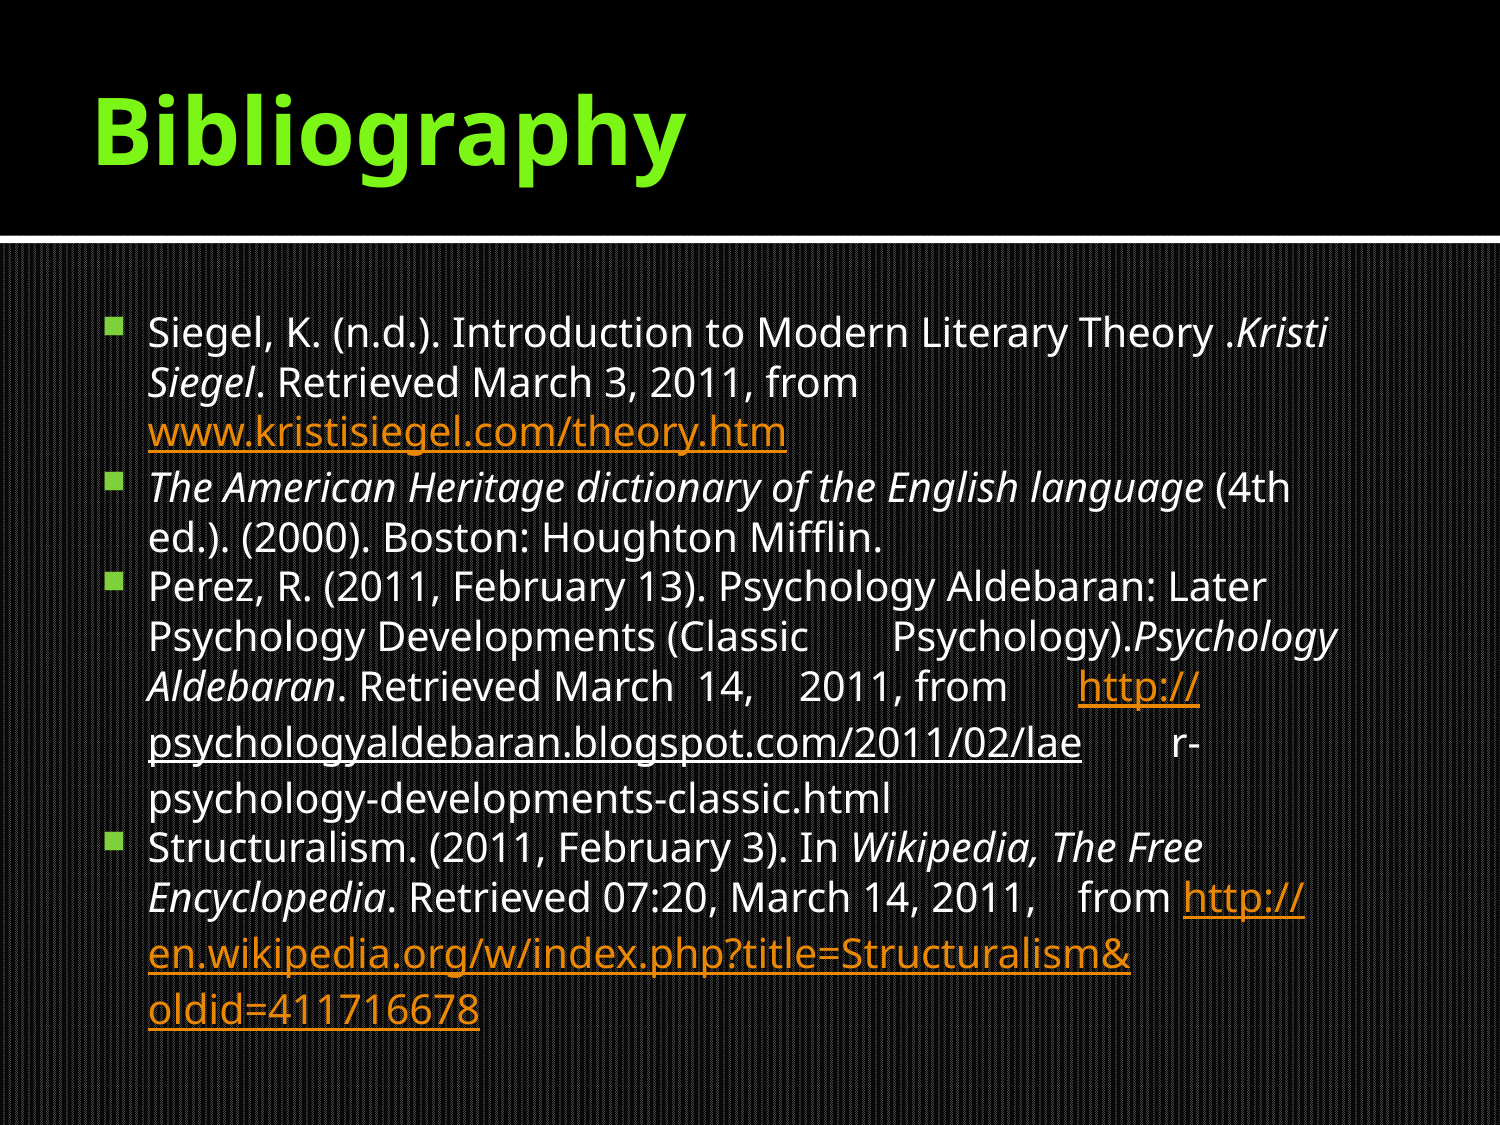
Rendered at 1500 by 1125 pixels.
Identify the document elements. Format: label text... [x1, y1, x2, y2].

list Siegel, K. (n.d.). Introduction to Modern Literary Theory .Kristi Siegel. Retrieved March 3, 2011, from www.kristisiegel.com/theory.htm The American Heritage dictionary of the English language (4th ed.). (2000). Boston: Houghton Mifflin. Perez, R. (2011, February 13). Psychology Aldebaran: Later Psychology Developments (Classic Psychology).Psychology Aldebaran. Retrieved March 14, 2011, from http://psychologyaldebaran.blogspot.com/2011/02/lae r- psychology-developments-classic.html Structuralism. (2011, February 3). In Wikipedia, The Free Encyclopedia. Retrieved 07:20, March 14, 2011, from http://en.wikipedia.org/w/index.php?title=Structuralism &oldid=411716678 [75, 291, 1425, 1050]
title Bibliography [75, 25, 1425, 231]
